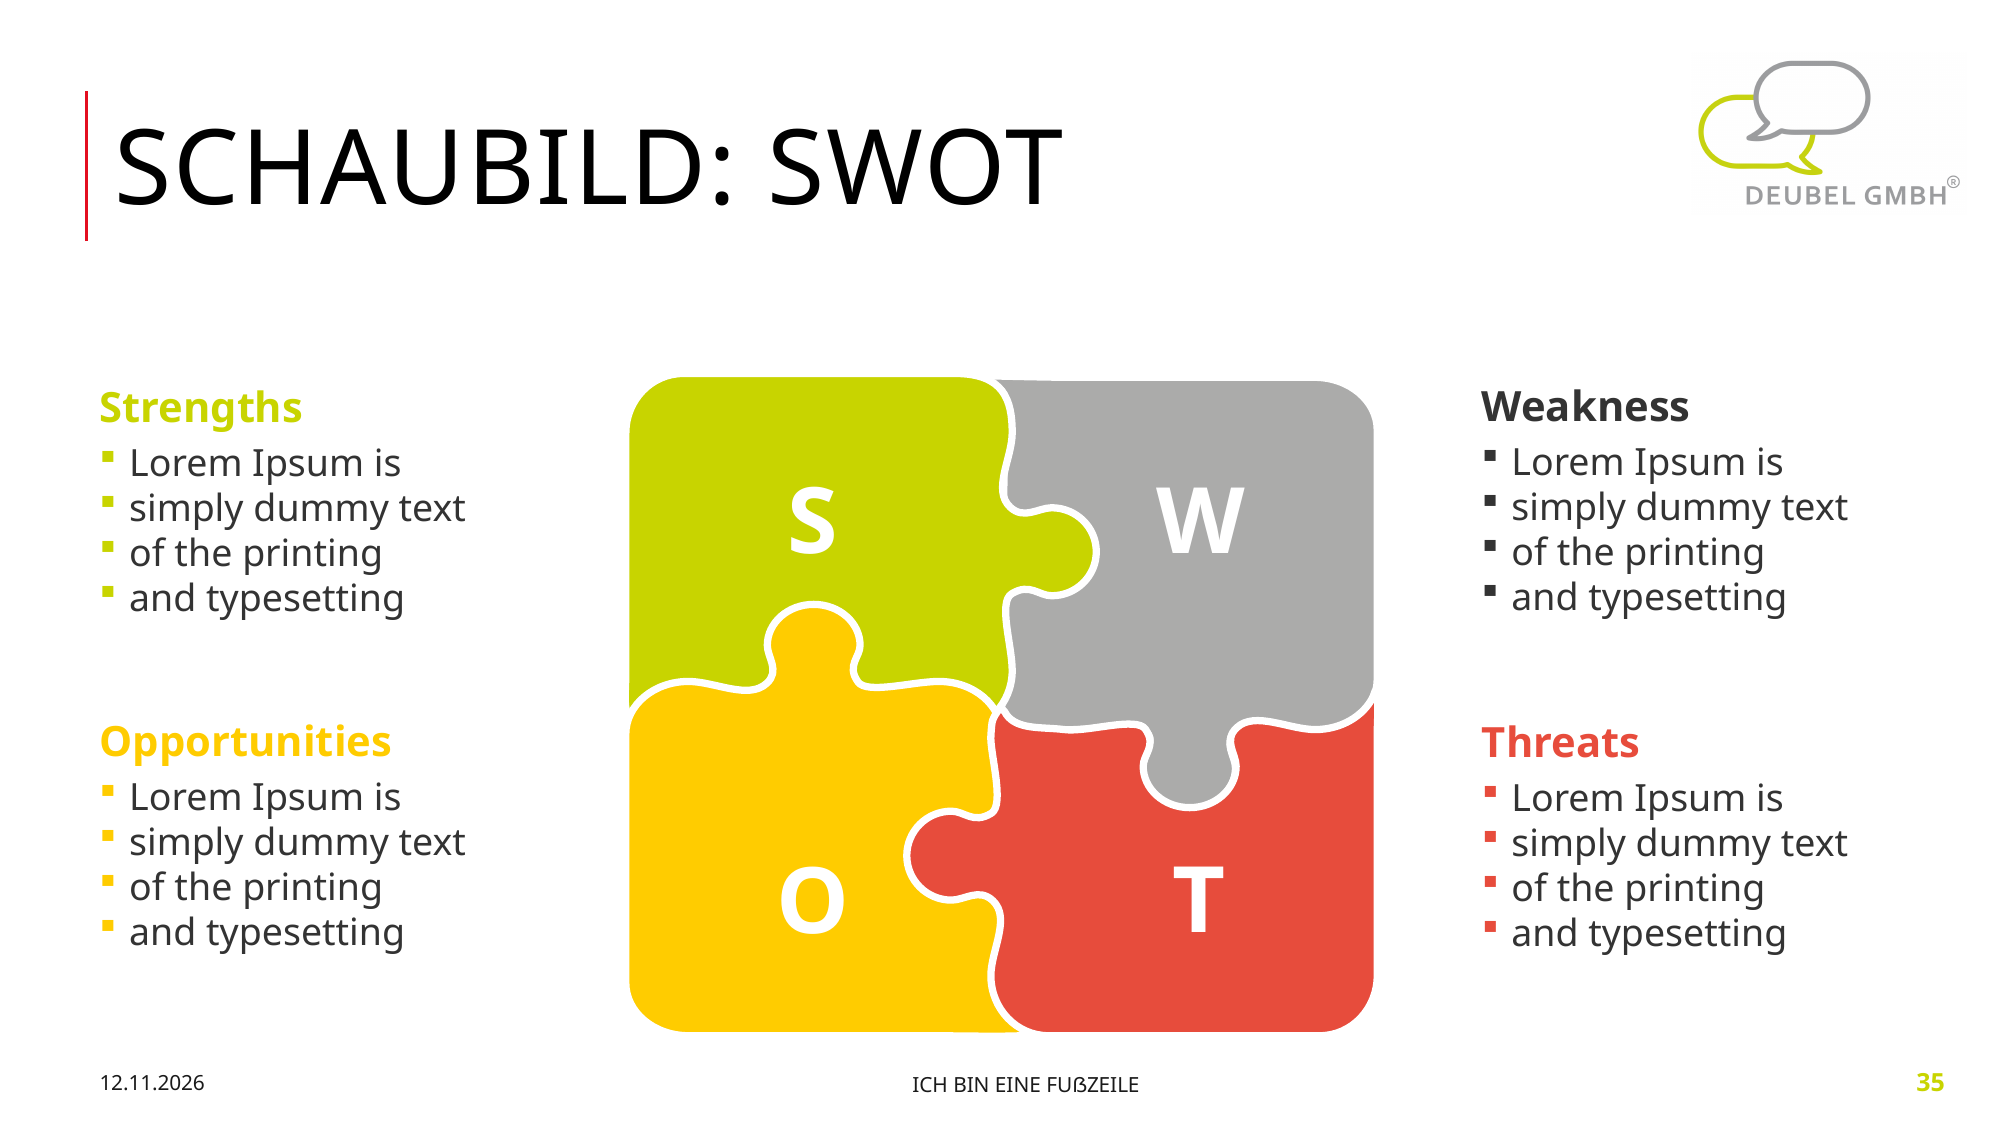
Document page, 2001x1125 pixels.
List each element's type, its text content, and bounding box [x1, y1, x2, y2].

text_box Lorem Ipsum is simply dummy text of the printing and typesetting [84, 765, 563, 961]
text_box Threats [1467, 708, 1935, 766]
text_box Weakness [1466, 372, 1935, 430]
text_box Opportunities [84, 707, 553, 765]
title Schaubild: SWOT [84, 51, 1692, 298]
text_box Lorem Ipsum is simply dummy text of the printing and typesetting [1466, 430, 1945, 626]
footer Ich bin eine Fußzeile [343, 1061, 1709, 1107]
text_box Lorem Ipsum is simply dummy text of the printing and typesetting [84, 431, 563, 627]
slide_number 35 [1727, 1061, 1945, 1107]
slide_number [84, 1061, 328, 1107]
text_box Strengths [84, 373, 553, 431]
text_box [624, 373, 1379, 1037]
picture [1692, 52, 1967, 215]
text_box Lorem Ipsum is simply dummy text of the printing and typesetting [1467, 766, 1946, 962]
